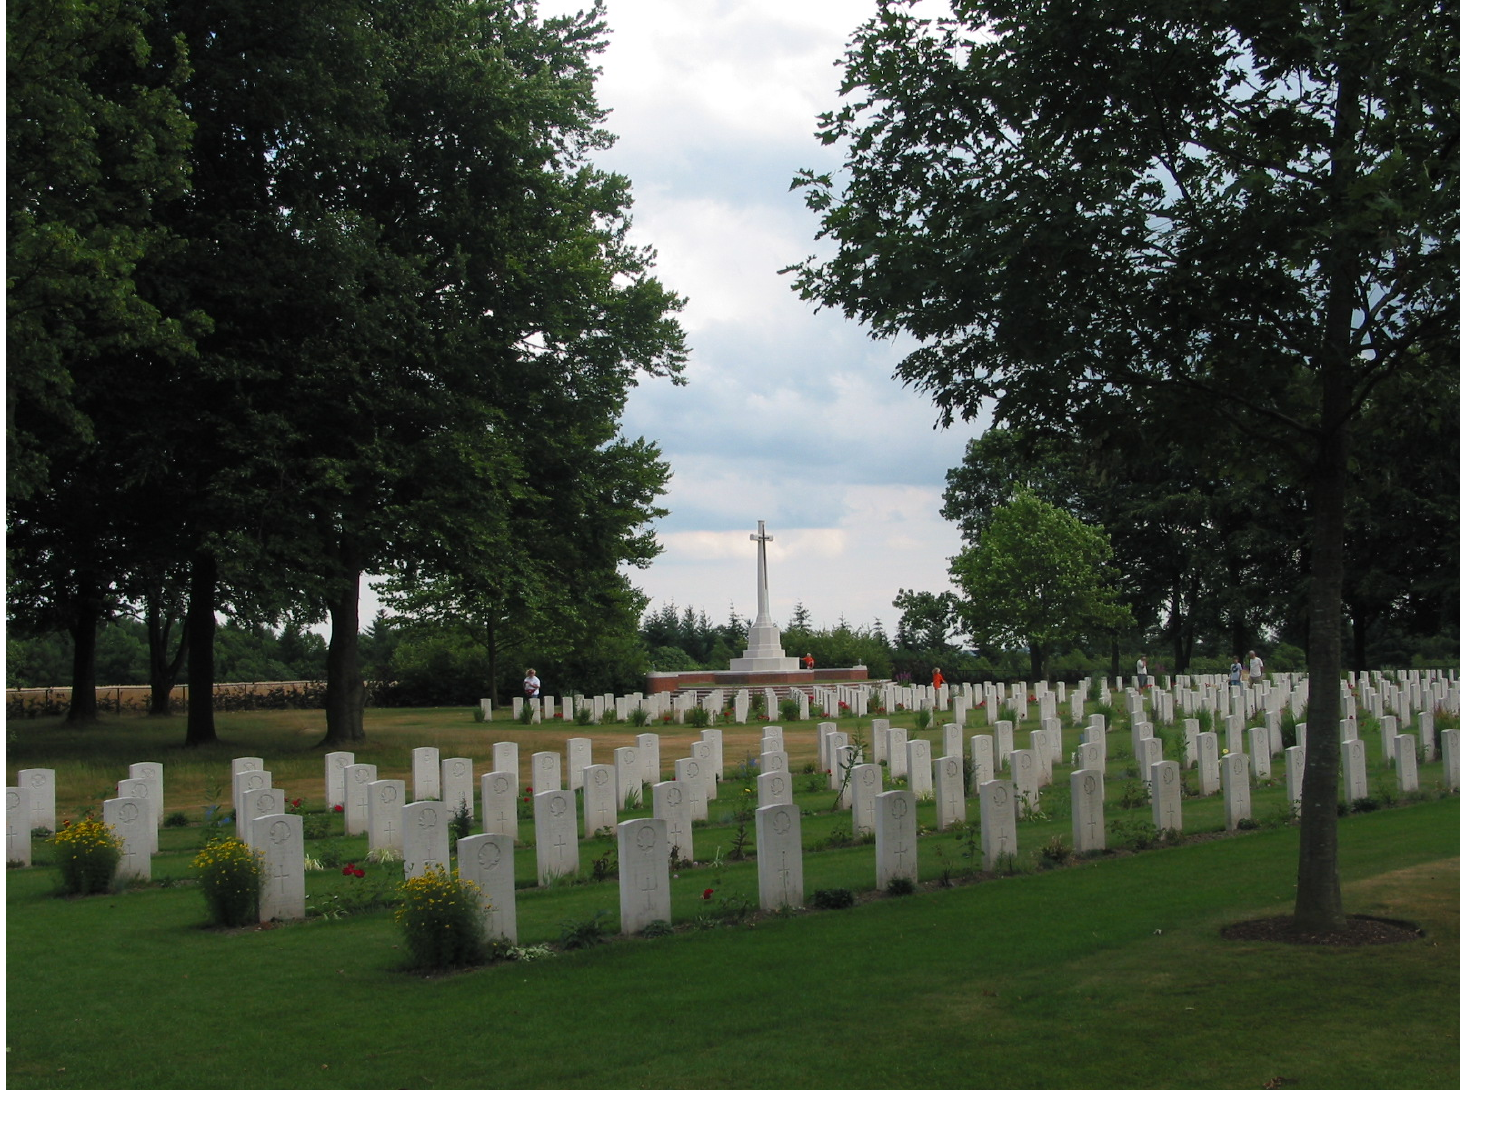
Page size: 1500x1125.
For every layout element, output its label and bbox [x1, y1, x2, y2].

list [0, 0, 1500, 1091]
